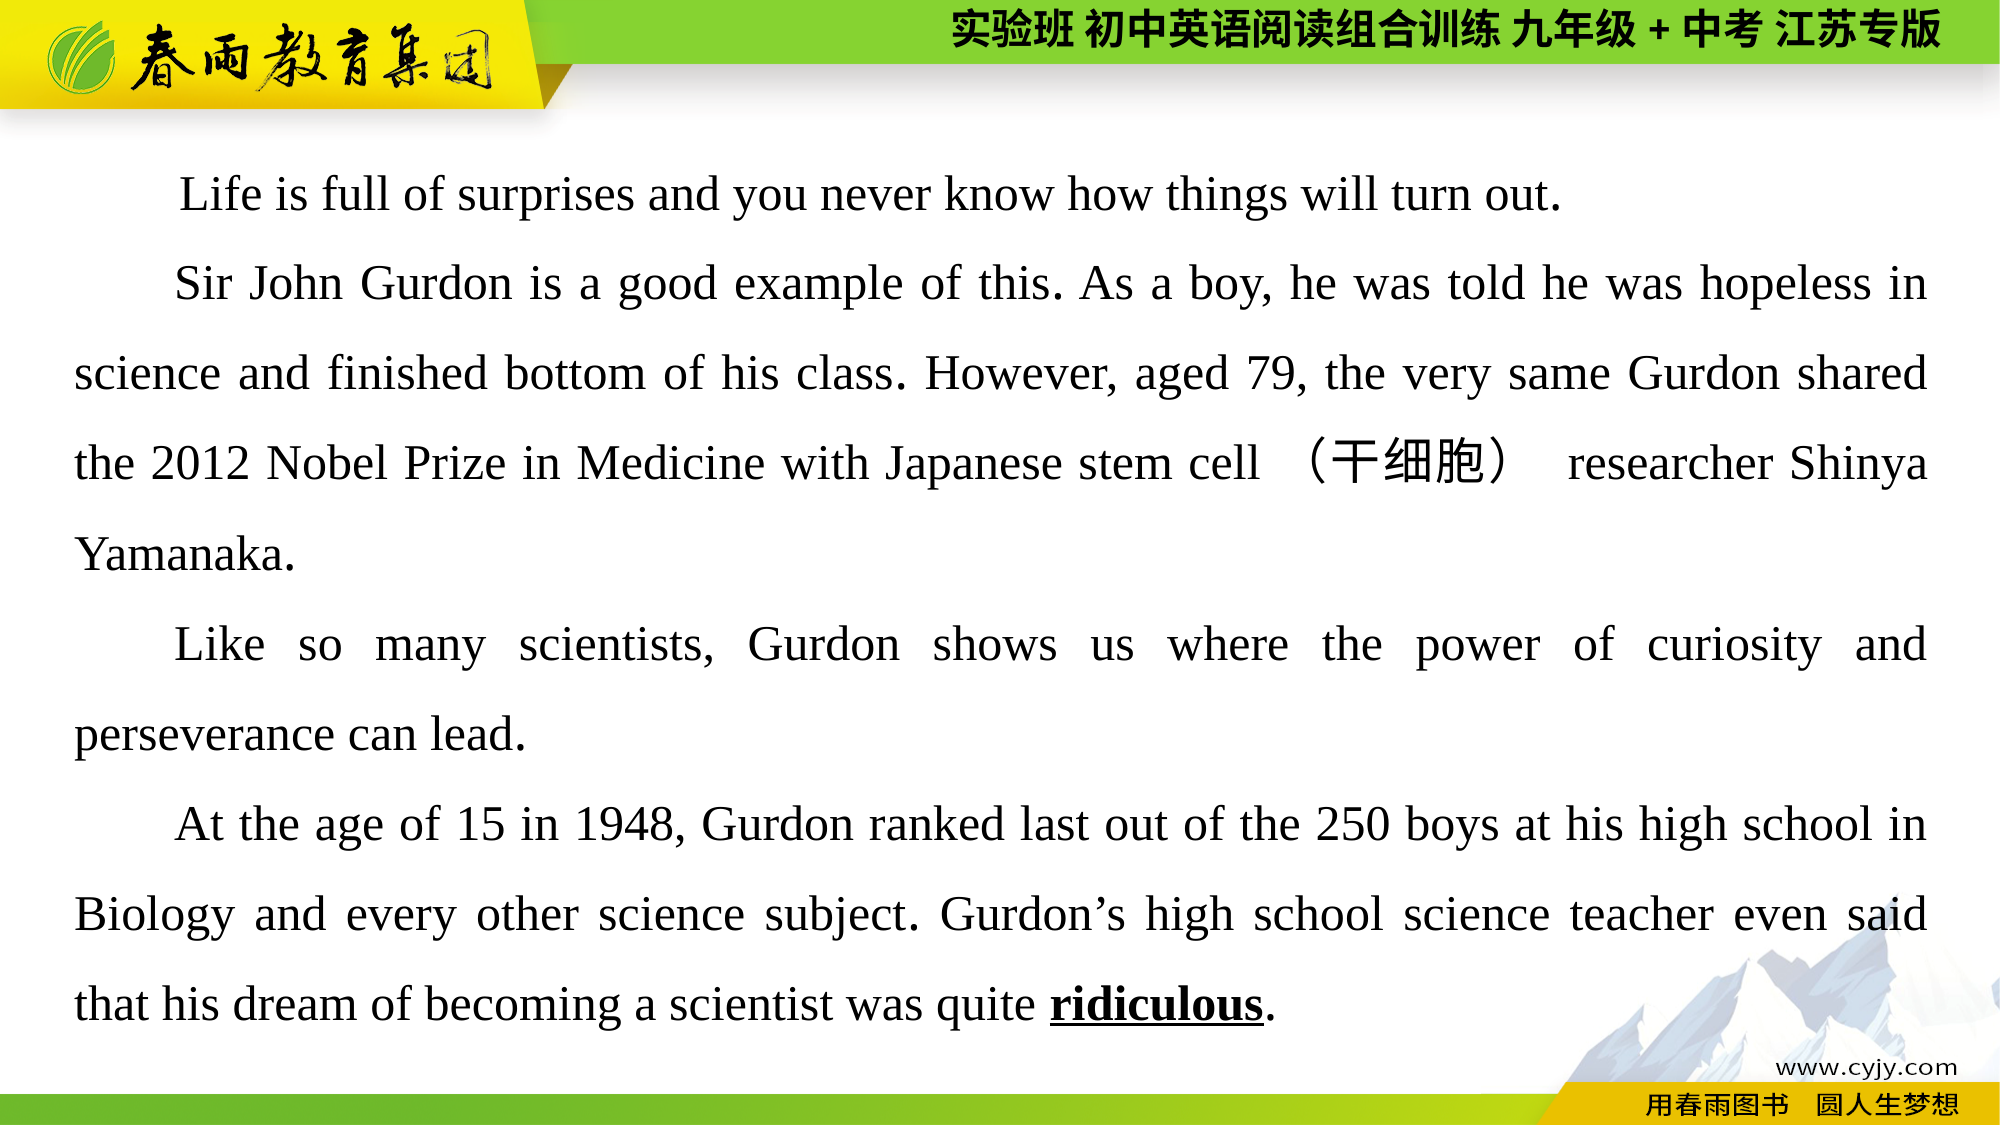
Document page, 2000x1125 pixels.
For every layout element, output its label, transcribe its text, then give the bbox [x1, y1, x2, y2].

list Life is full of surprises and you never know how things will turn out. Sir John Gurdon is a good example of this. As a boy, he was told he was hopeless in science and finished bottom of his class. However, aged 79, the very same Gurdon shared the 2012 Nobel Prize in Medicine with Japanese stem cell（干细胞） researcher Shinya Yamanaka. Like so many scientists, Gurdon shows us where the power of curiosity and perseverance can lead. At the age of 15 in 1948, Gurdon ranked last out of the 250 boys at his high school in Biology and every other science subject. Gurdon’s high school science teacher even said that his dream of becoming a scientist was quite ridiculous. [59, 122, 1944, 1035]
picture [0, 0, 2000, 1125]
